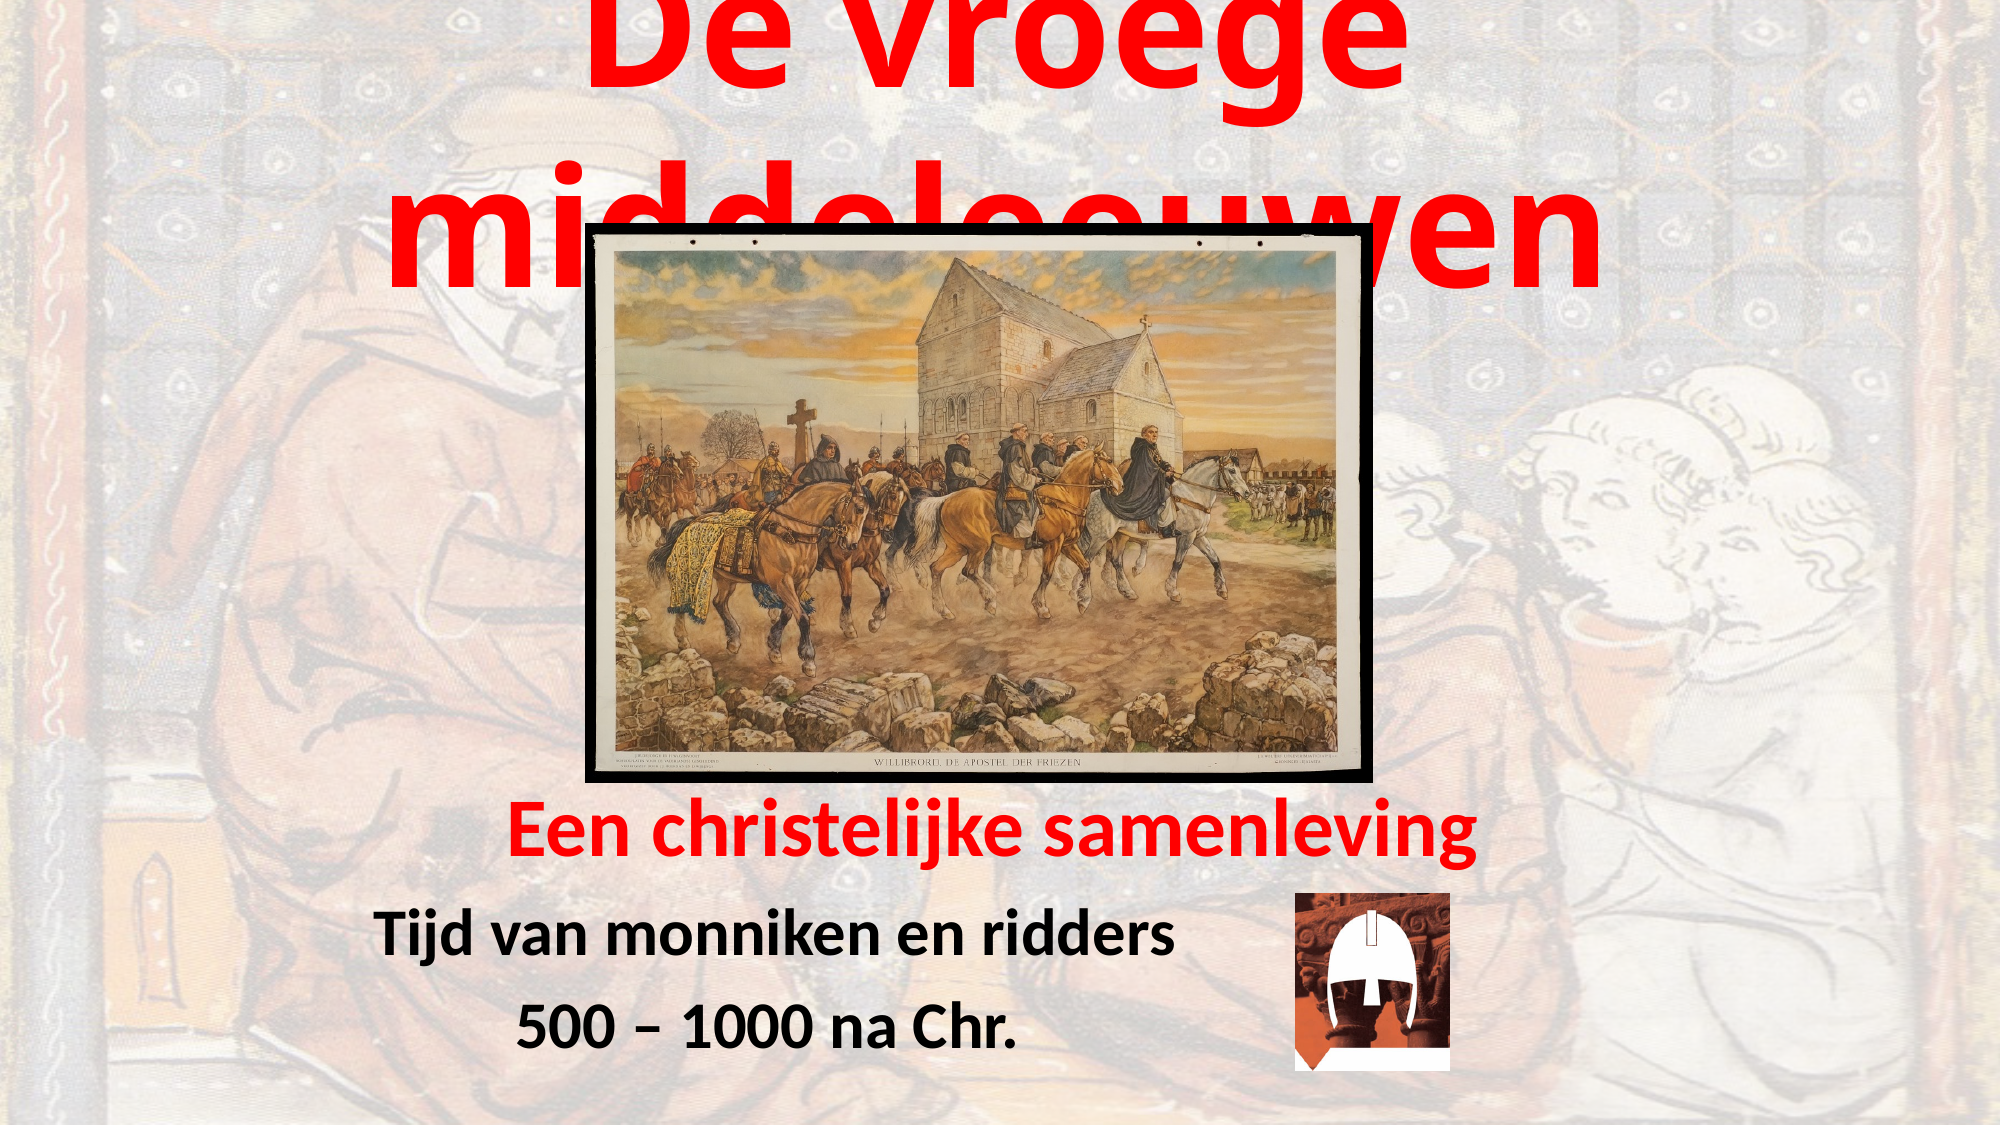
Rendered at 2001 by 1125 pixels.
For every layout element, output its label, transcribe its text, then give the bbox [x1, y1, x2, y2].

picture [1295, 893, 1450, 1071]
subtitle Tijd van monniken en ridders 500 – 1000 na Chr. [249, 881, 1300, 1125]
title De vroege middeleeuwen [18, 0, 1973, 242]
picture [585, 223, 1373, 783]
text_box Een christelijke samenleving [491, 765, 1593, 880]
